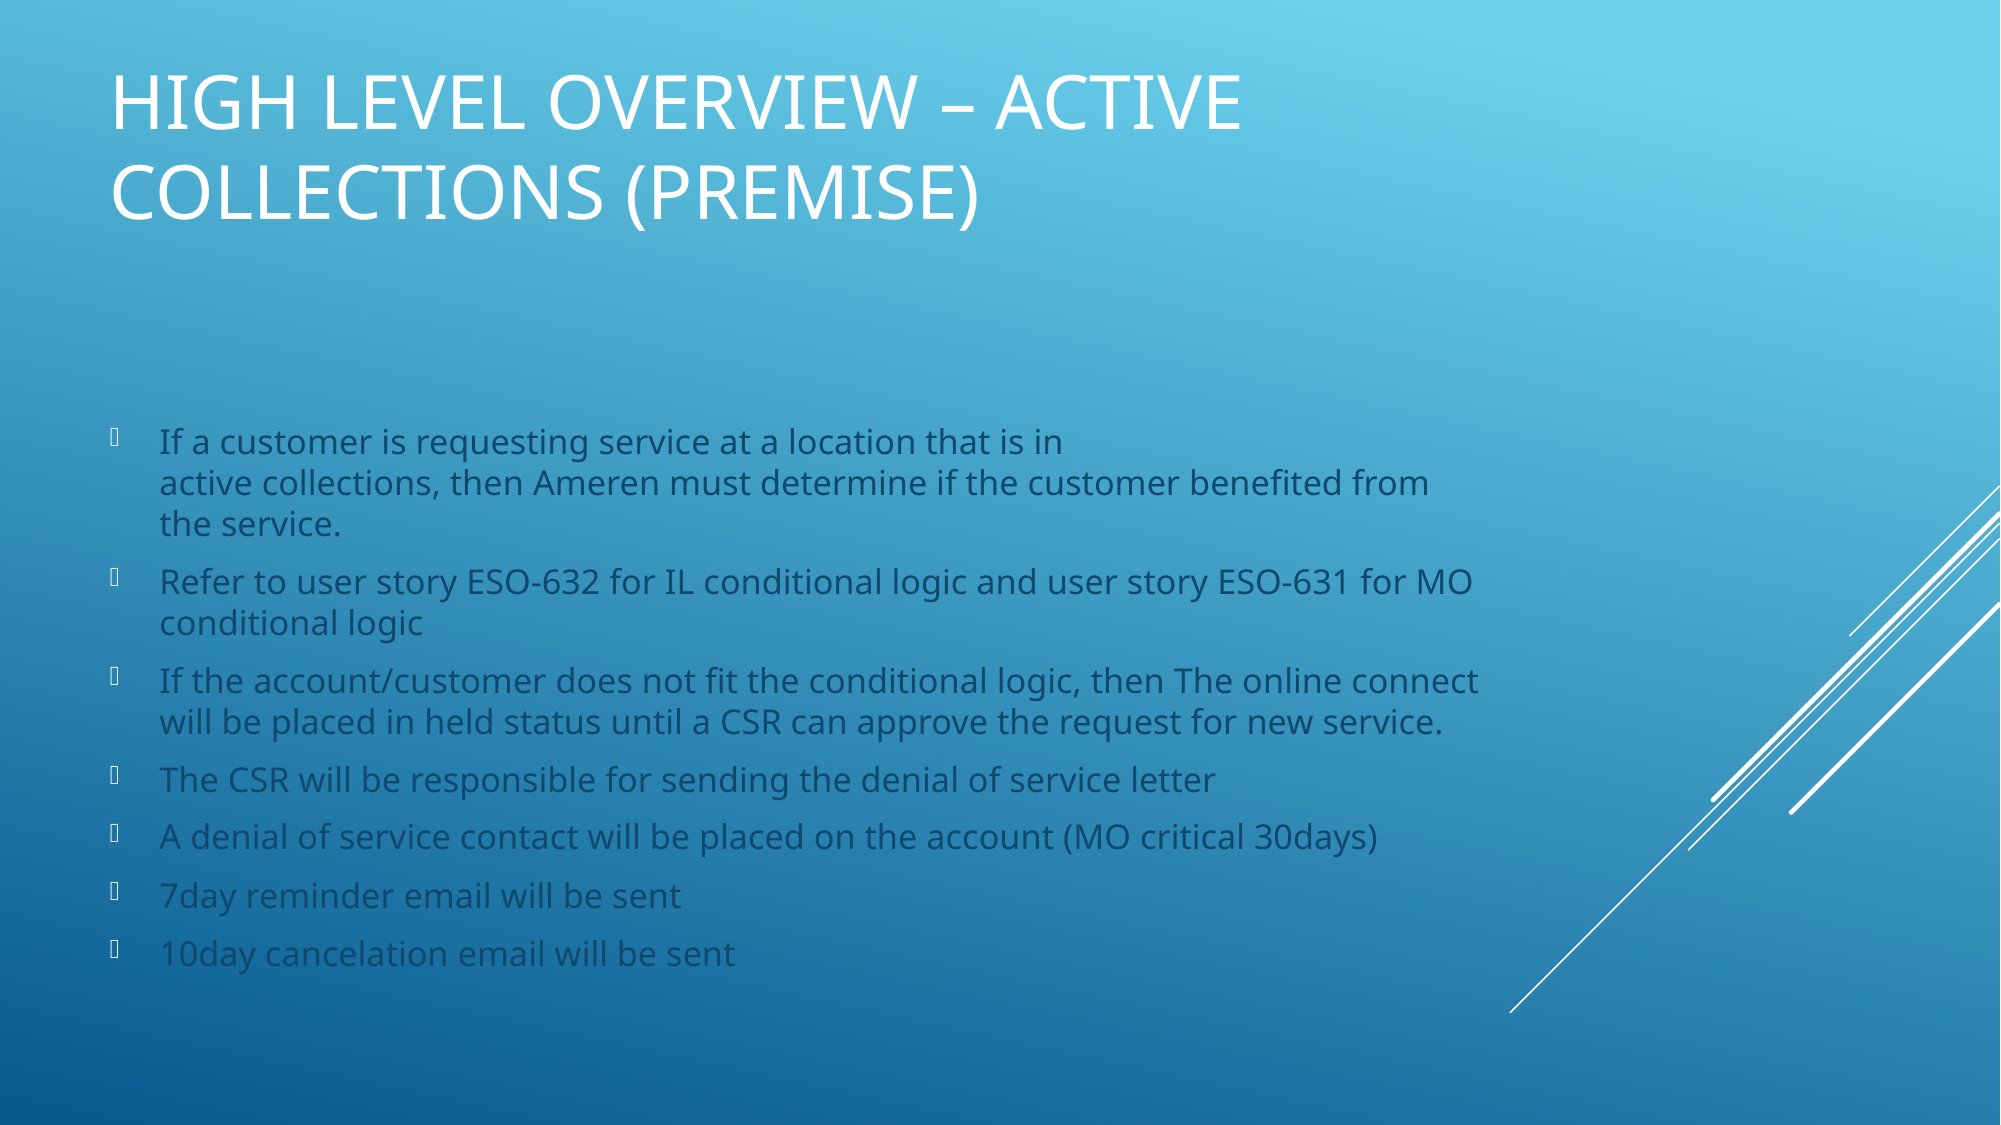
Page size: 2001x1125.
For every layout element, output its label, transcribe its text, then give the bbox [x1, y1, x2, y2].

list If a customer is requesting service at a location that is in active collections, then Ameren must determine if the customer benefited from the service. Refer to user story ESO-632 for IL conditional logic and user story ESO-631 for MO conditional logic If the account/customer does not fit the conditional logic, then The online connect will be placed in held status until a CSR can approve the request for new service. The CSR will be responsible for sending the denial of service letter A denial of service contact will be placed on the account (MO critical 30days) 7day reminder email will be sent 10day cancelation email will be sent [94, 412, 1495, 1006]
title High Level Overview – Active Collections (Premise) [94, 21, 1495, 269]
